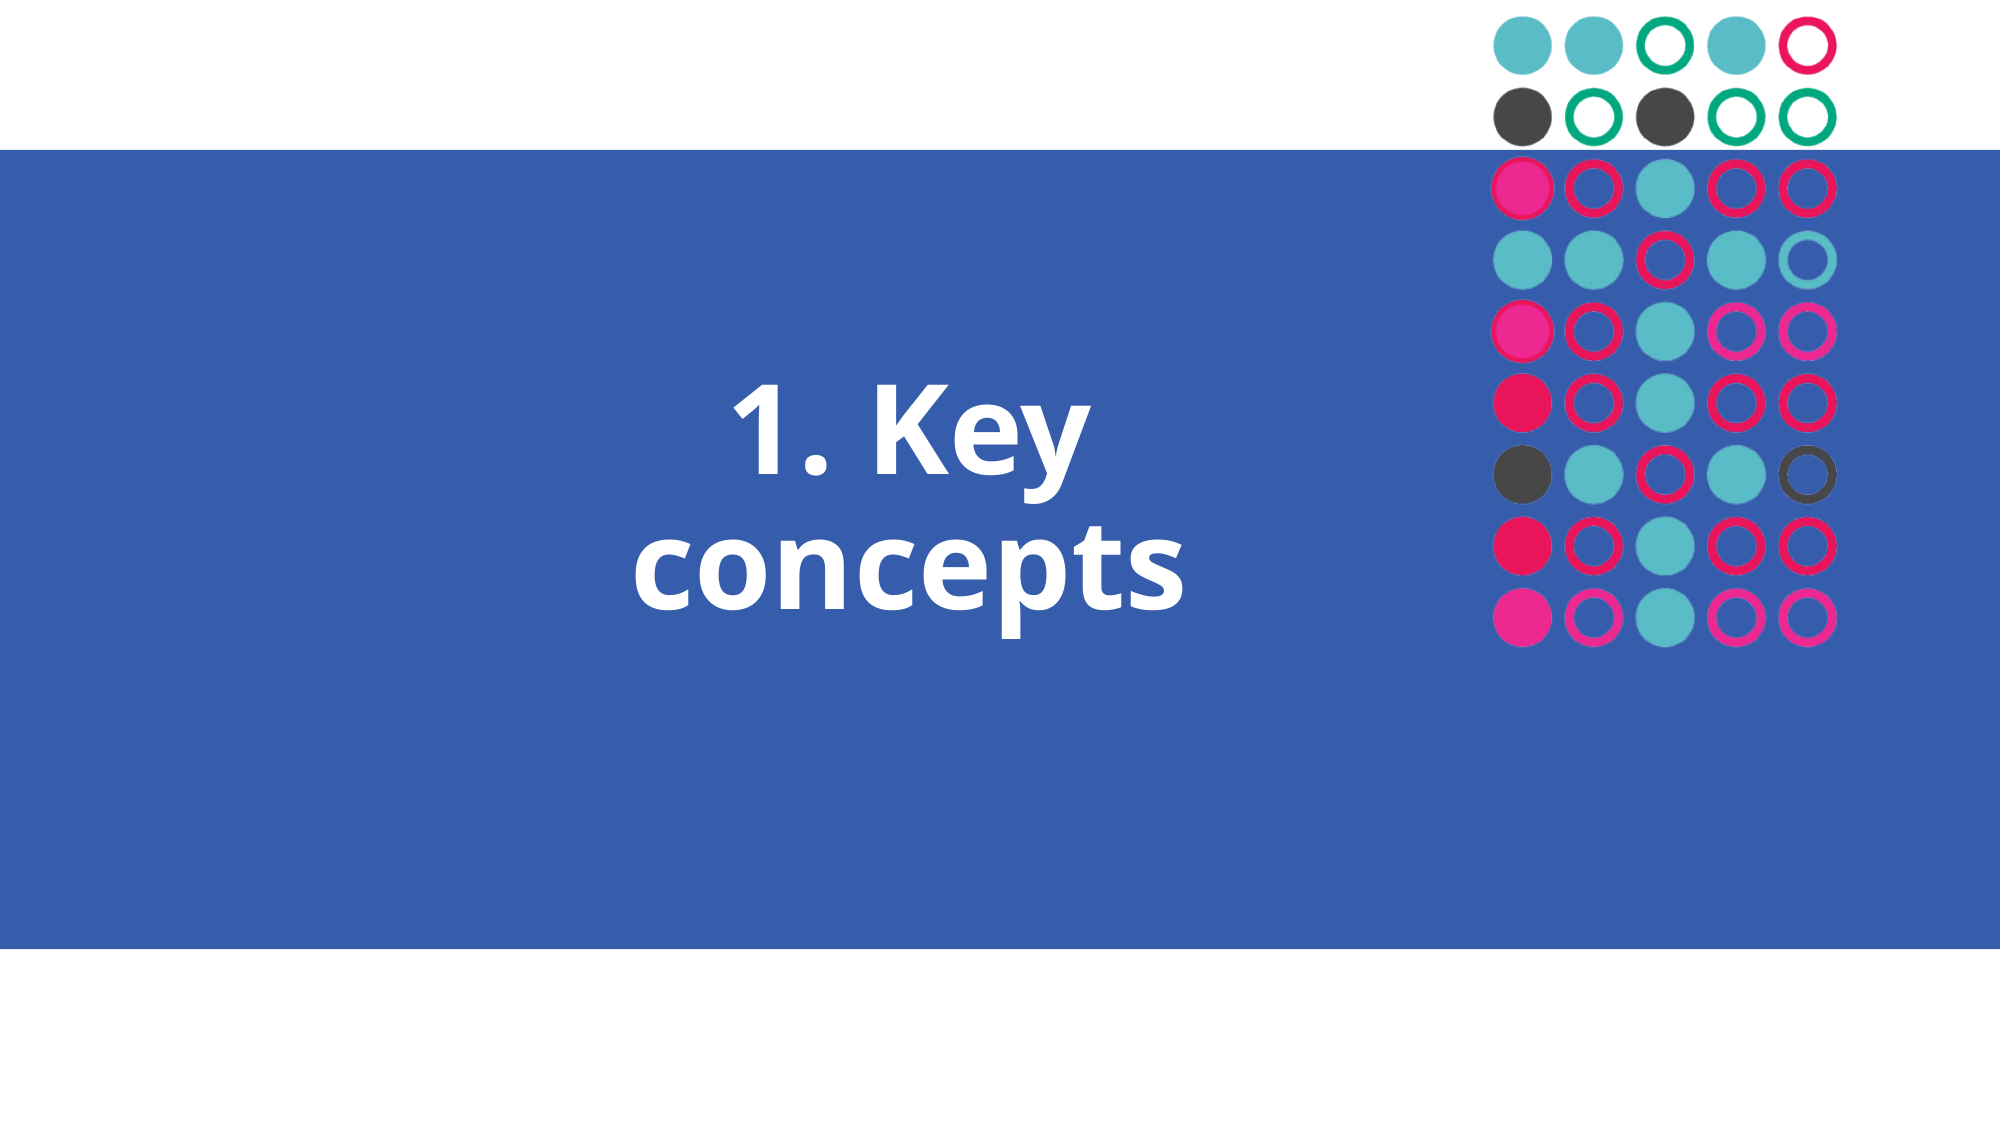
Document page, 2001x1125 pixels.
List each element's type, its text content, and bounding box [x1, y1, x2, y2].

title 1. Key concepts [510, 416, 1309, 586]
picture [1486, 8, 1840, 655]
